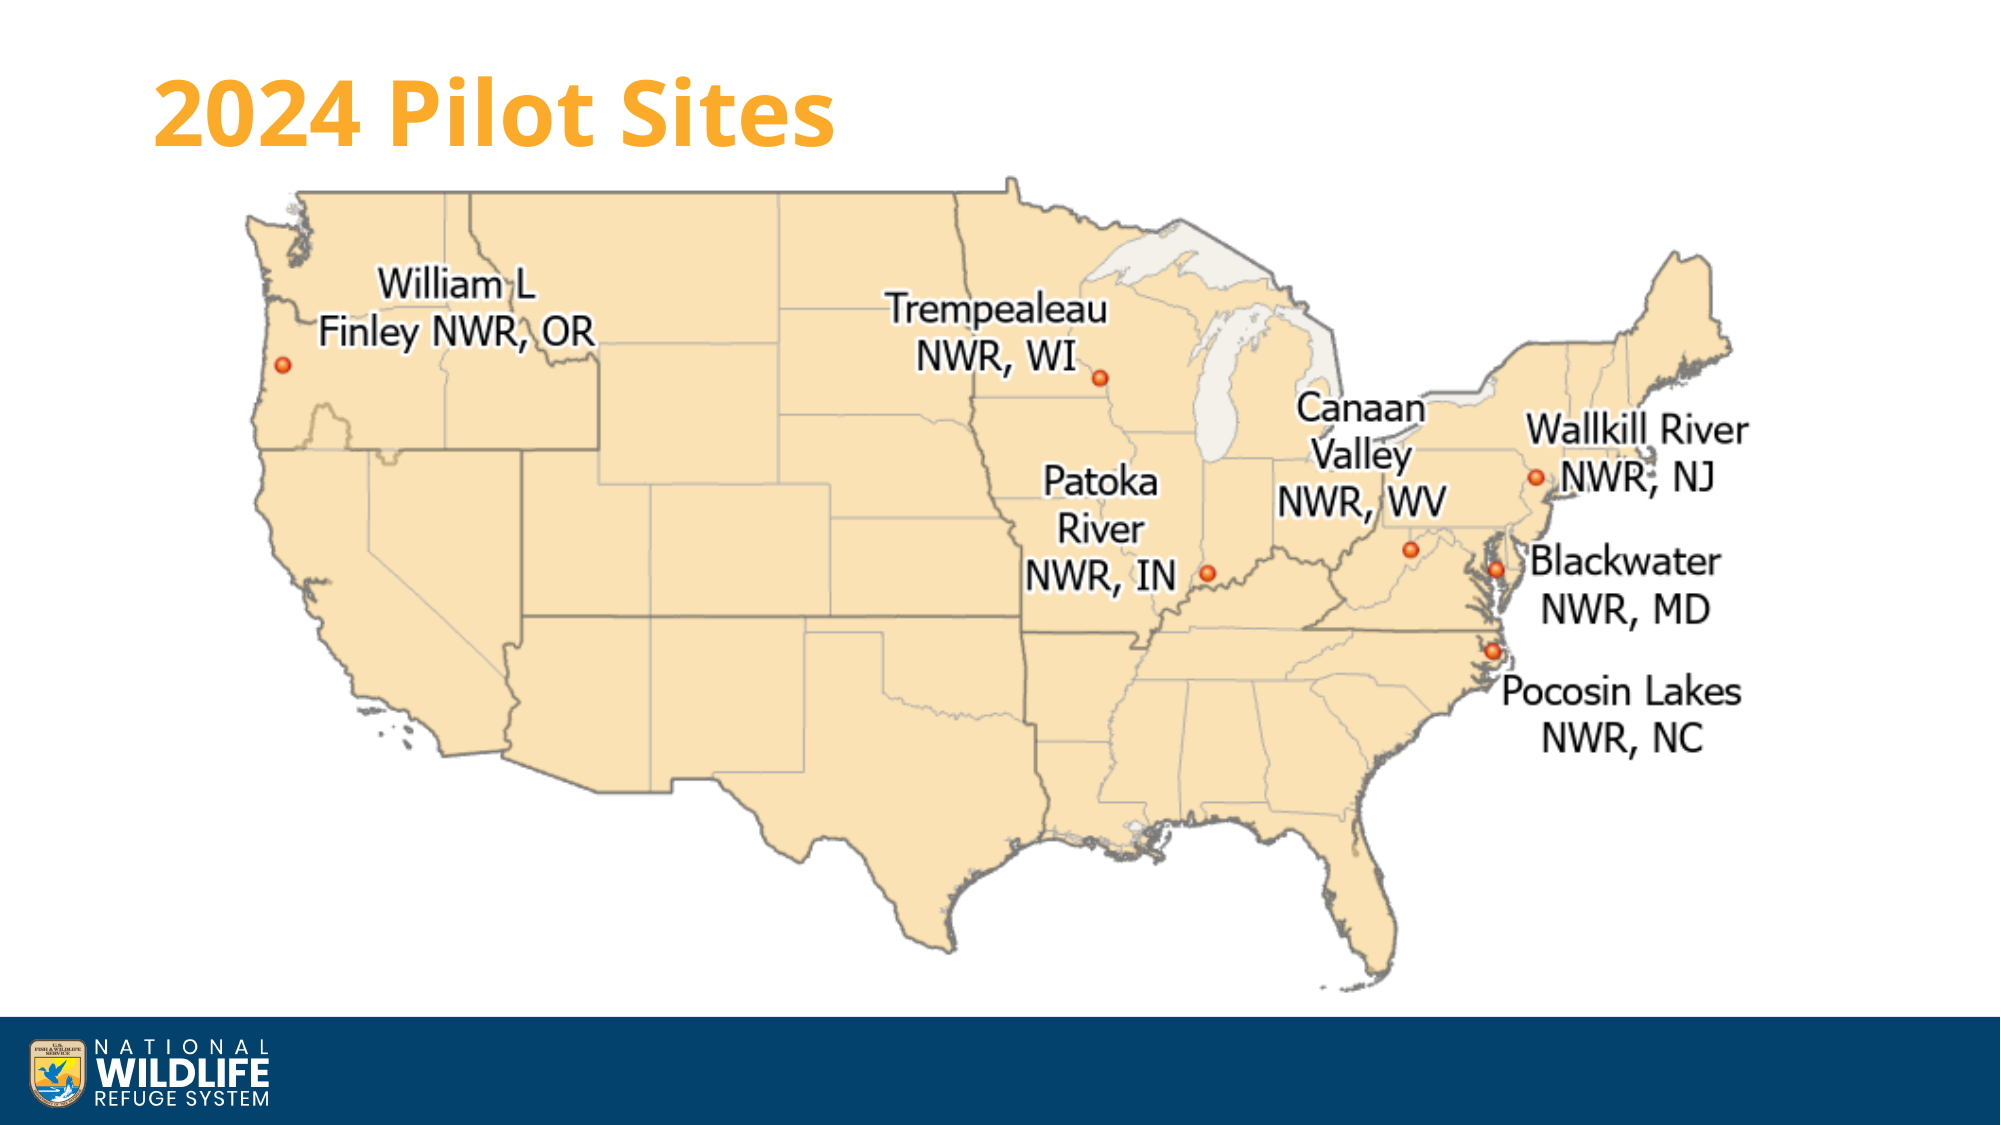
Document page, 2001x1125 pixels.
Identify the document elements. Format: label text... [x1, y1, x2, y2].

list 2024 Pilot Sites [137, 59, 1743, 278]
picture [16, 1030, 280, 1117]
picture [241, 168, 1759, 1005]
